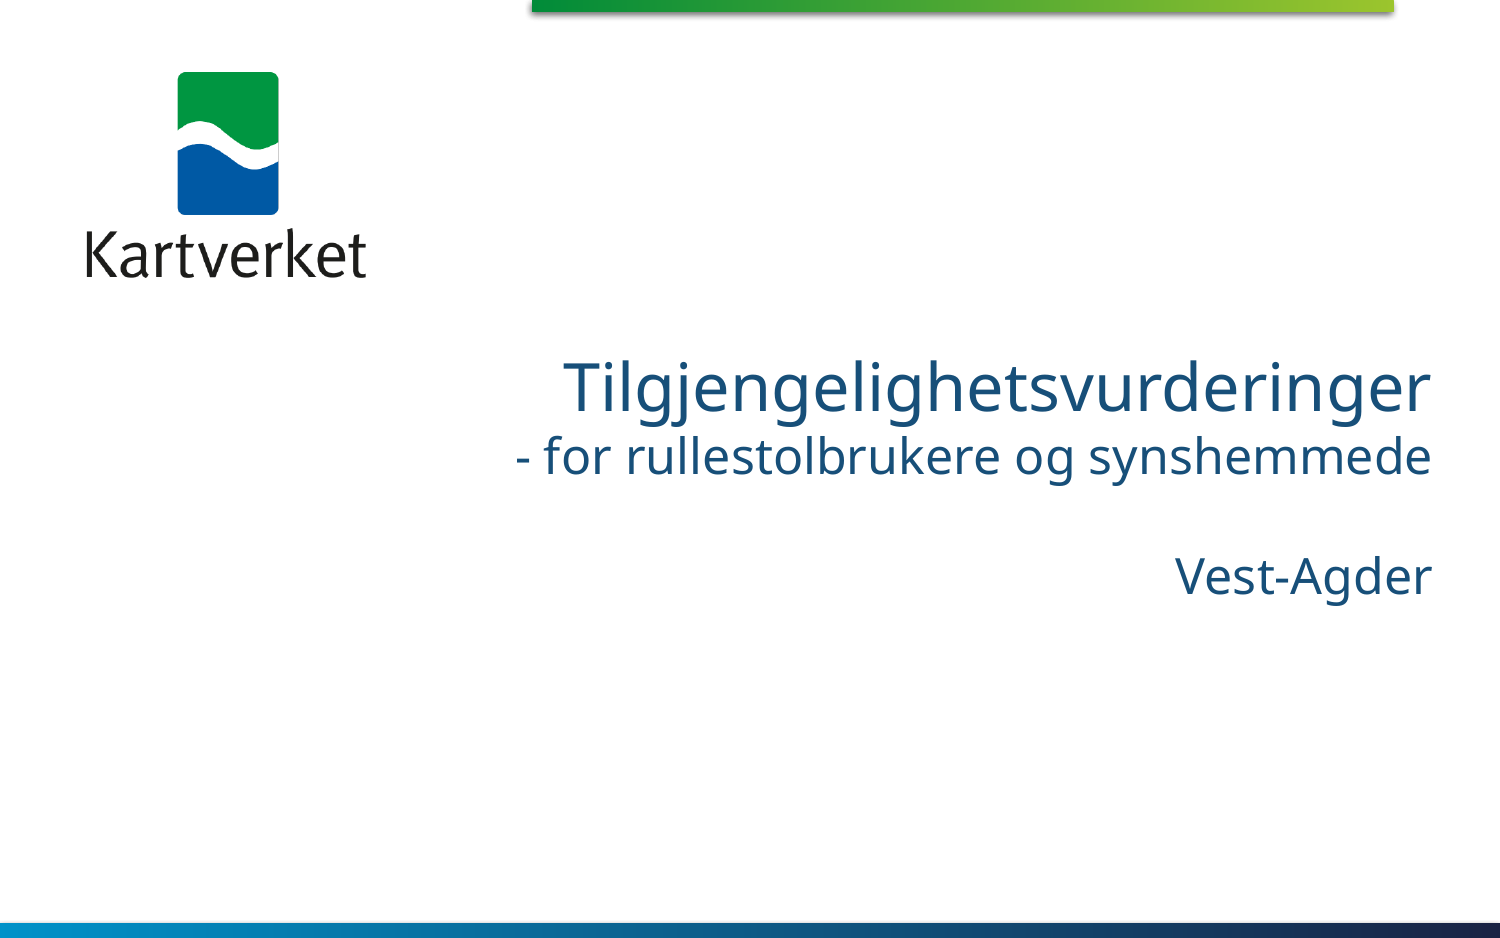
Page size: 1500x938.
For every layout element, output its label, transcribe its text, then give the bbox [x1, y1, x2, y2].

text_box Tilgjengelighetsvurderinger - for rullestolbrukere og synshemmede Vest-Agder [66, 337, 1449, 613]
